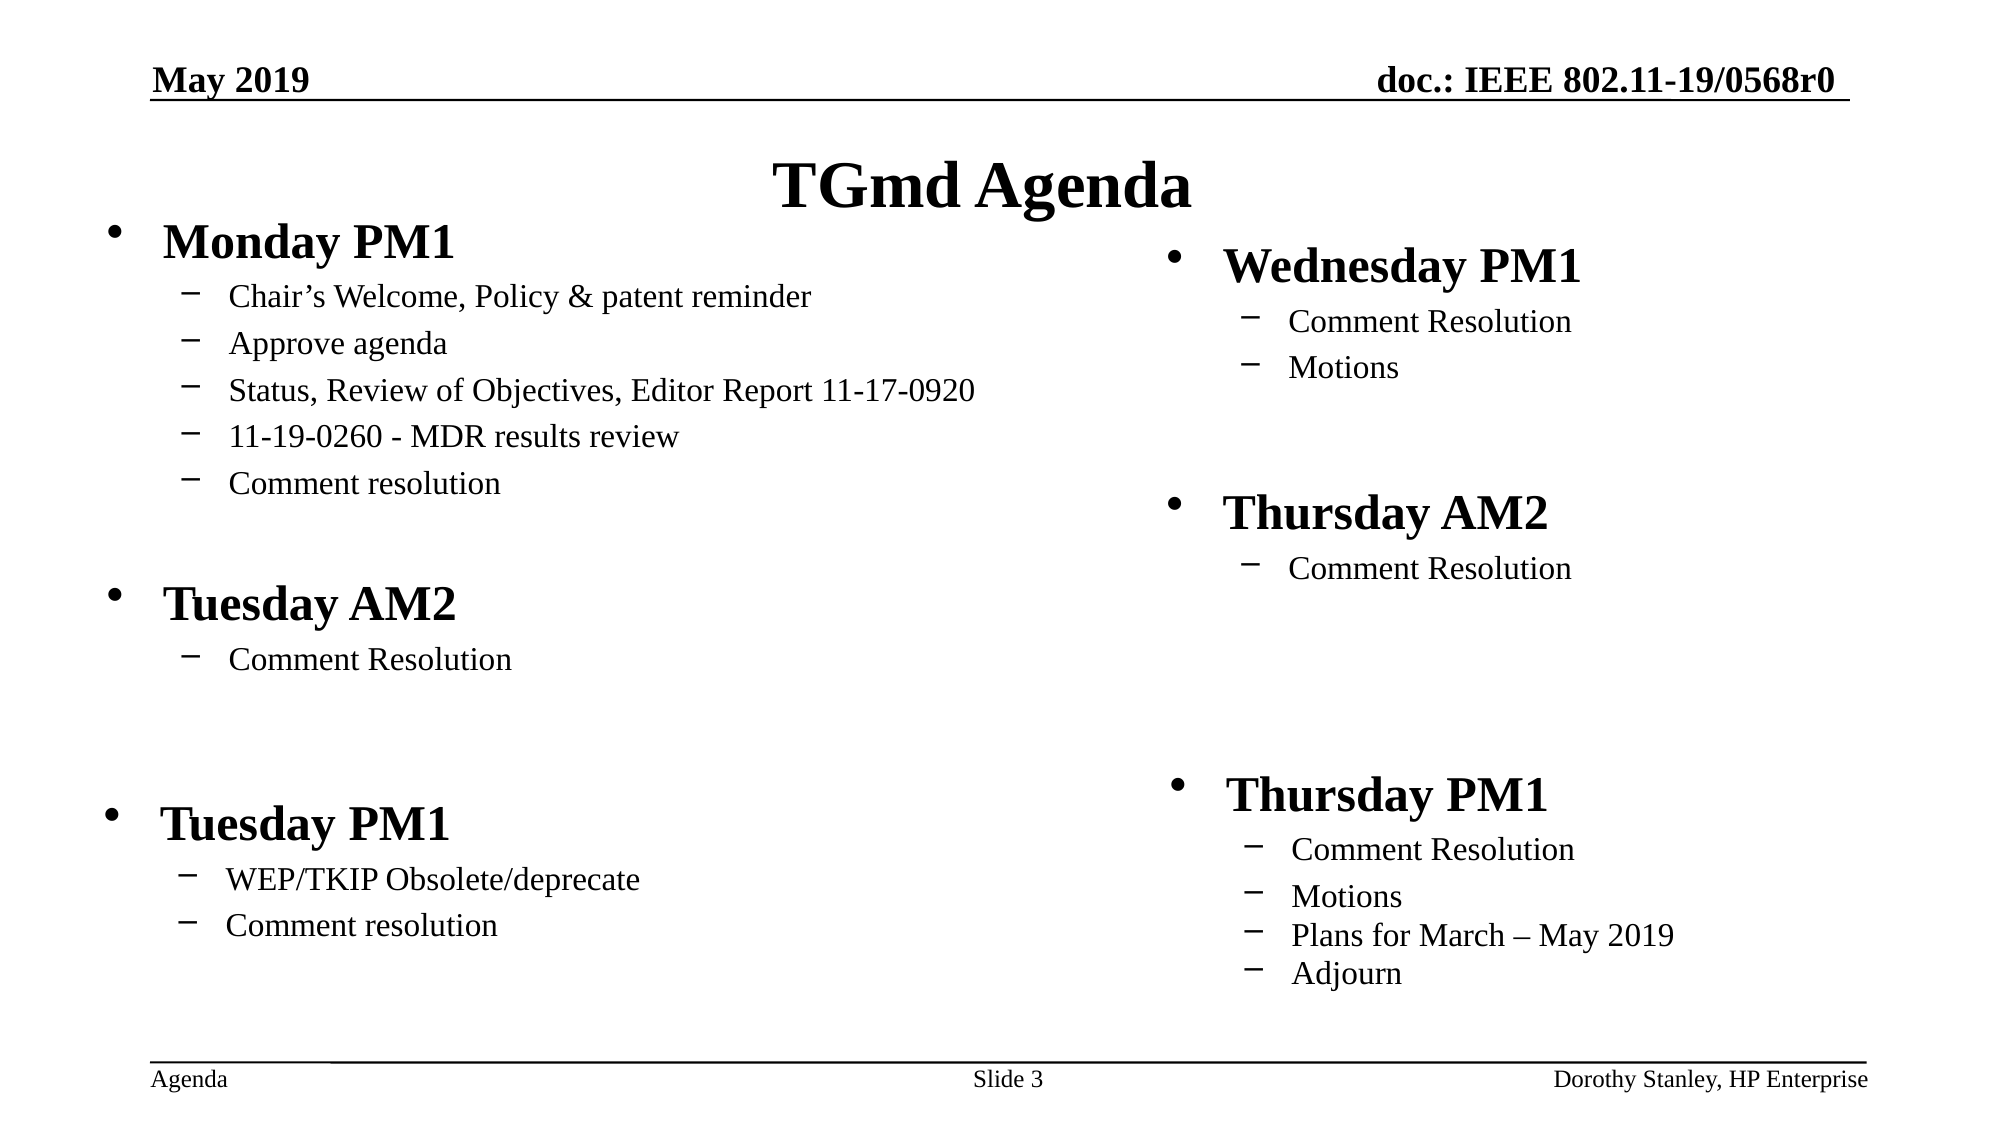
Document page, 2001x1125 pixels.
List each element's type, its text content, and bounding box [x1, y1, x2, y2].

text_box Thursday PM1 Comment Resolution Motions Plans for March – May 2019 Adjourn [1154, 765, 1945, 1027]
footer Dorothy Stanley, HP Enterprise [1549, 1062, 1869, 1093]
text_box Thursday AM2 Comment Resolution [1151, 483, 1888, 750]
text_box Tuesday PM1 WEP/TKIP Obsolete/deprecate Comment resolution [88, 794, 935, 997]
text_box Monday PM1 Chair’s Welcome, Policy & patent reminder Approve agenda Status, Review of Objectives, Editor Report 11-17-0920 11-19-0260 - MDR results review Comment resolution [91, 212, 1067, 538]
text_box Wednesday PM1 Comment Resolution Motions [1151, 236, 1942, 425]
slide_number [152, 54, 567, 100]
slide_number Slide 3 [972, 1062, 1044, 1093]
title TGmd Agenda [362, 112, 1638, 250]
text_box Tuesday AM2 Comment Resolution [91, 575, 999, 788]
